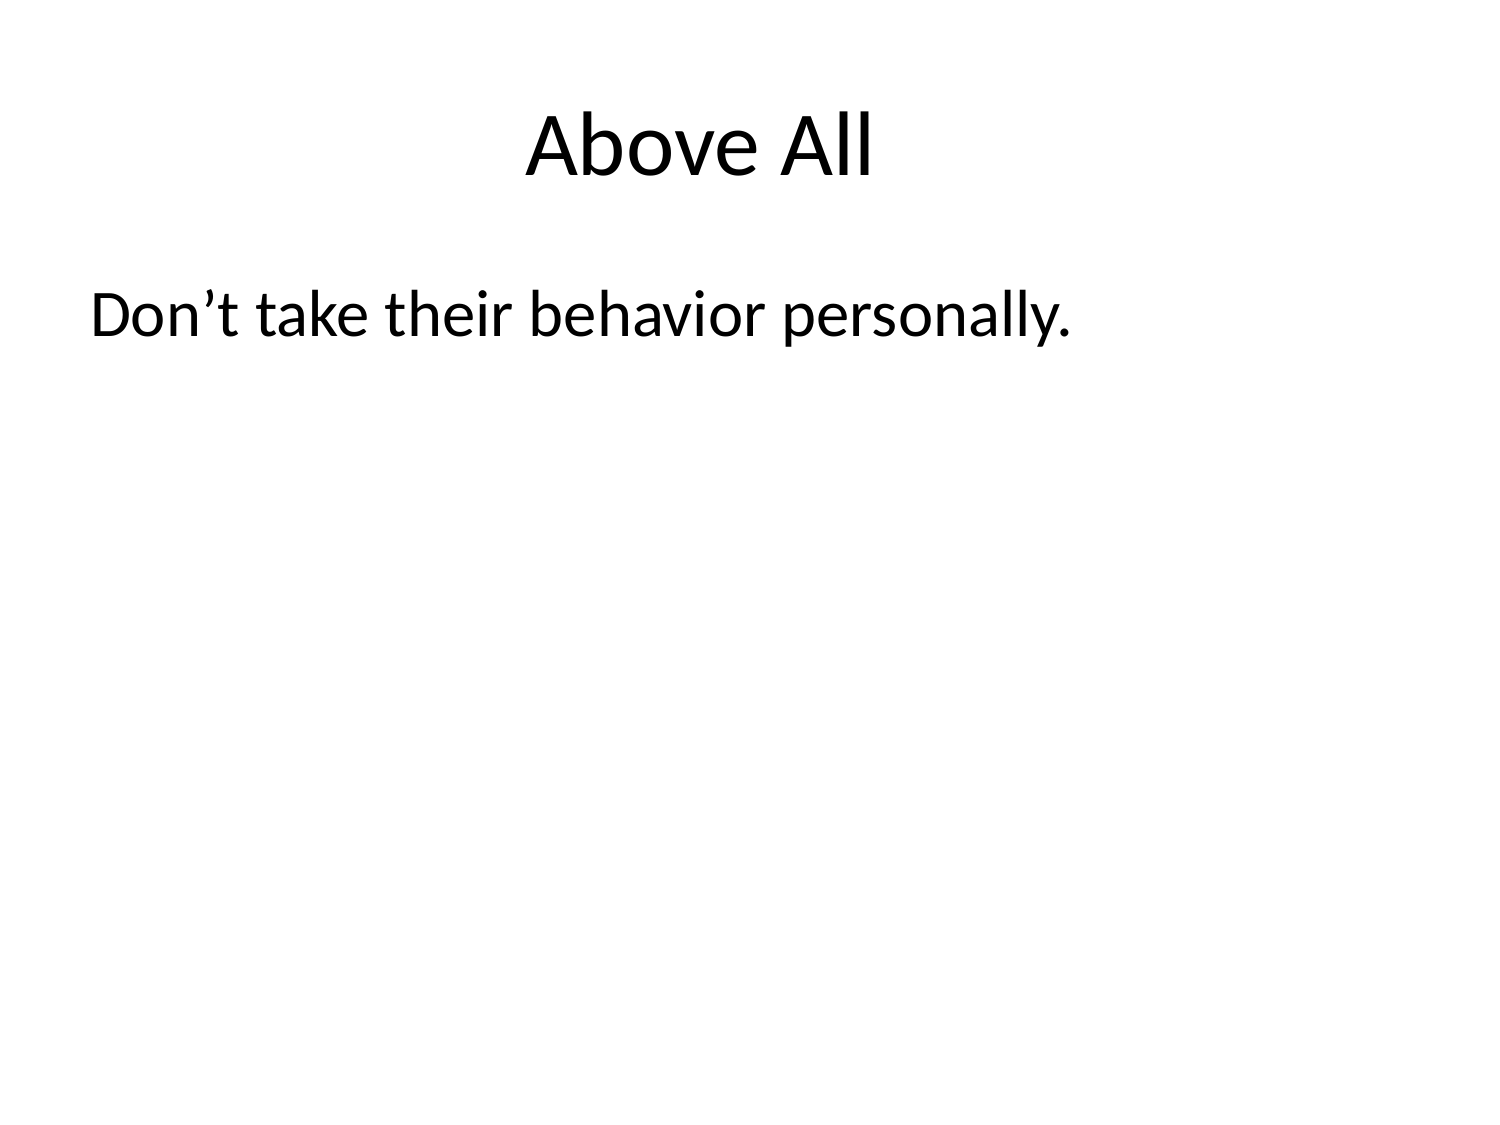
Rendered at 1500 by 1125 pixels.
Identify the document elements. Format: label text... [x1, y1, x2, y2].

title Above All [75, 45, 1425, 233]
list Don’t take their behavior personally. [75, 262, 1425, 1005]
